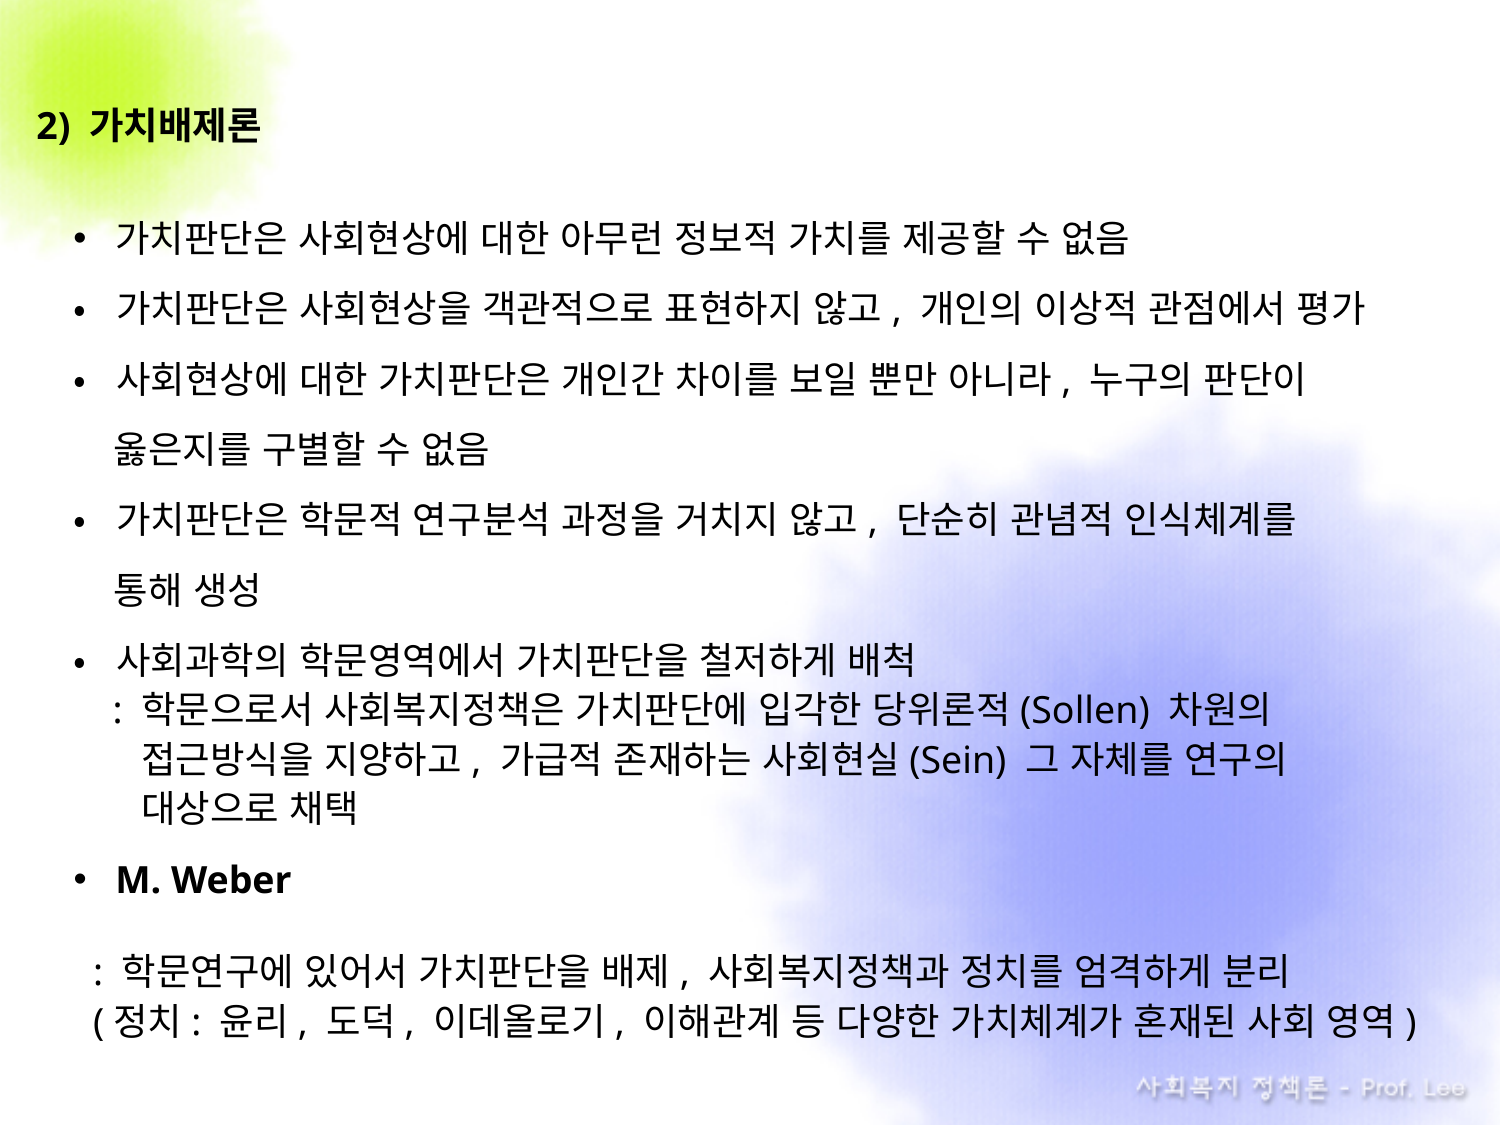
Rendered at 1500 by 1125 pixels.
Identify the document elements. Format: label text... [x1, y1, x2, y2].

picture [0, 0, 1500, 1125]
list 2) 가치배제론 가치판단은 사회현상에 대한 아무런 정보적 가치를 제공할 수 없음 • 가치판단은 사회현상을 객관적으로 표현하지 않고, 개인의 이상적 관점에서 평가 • 사회현상에 대한 가치판단은 개인간 차이를 보일 뿐만 아니라, 누구의 판단이 옳은지를 구별할 수 없음 • 가치판단은 학문적 연구분석 과정을 거치지 않고, 단순히 관념적 인식체계를 통해 생성 • 사회과학의 학문영역에서 가치판단을 철저하게 배척 : 학문으로서 사회복지정책은 가치판단에 입각한 당위론적(Sollen) 차원의 . 접근방식을 지양하고, 가급적 존재하는 사회현실(Sein) 그 자체를 연구의 . 대상으로 채택 M. Weber : 학문연구에 있어서 가치판단을 배제, 사회복지정책과 정치를 엄격하게 분리 (정치: 윤리, 도덕, 이데올로기, 이해관계 등 다양한 가치체계가 혼재된 사회 영역) [11, 89, 1489, 1067]
